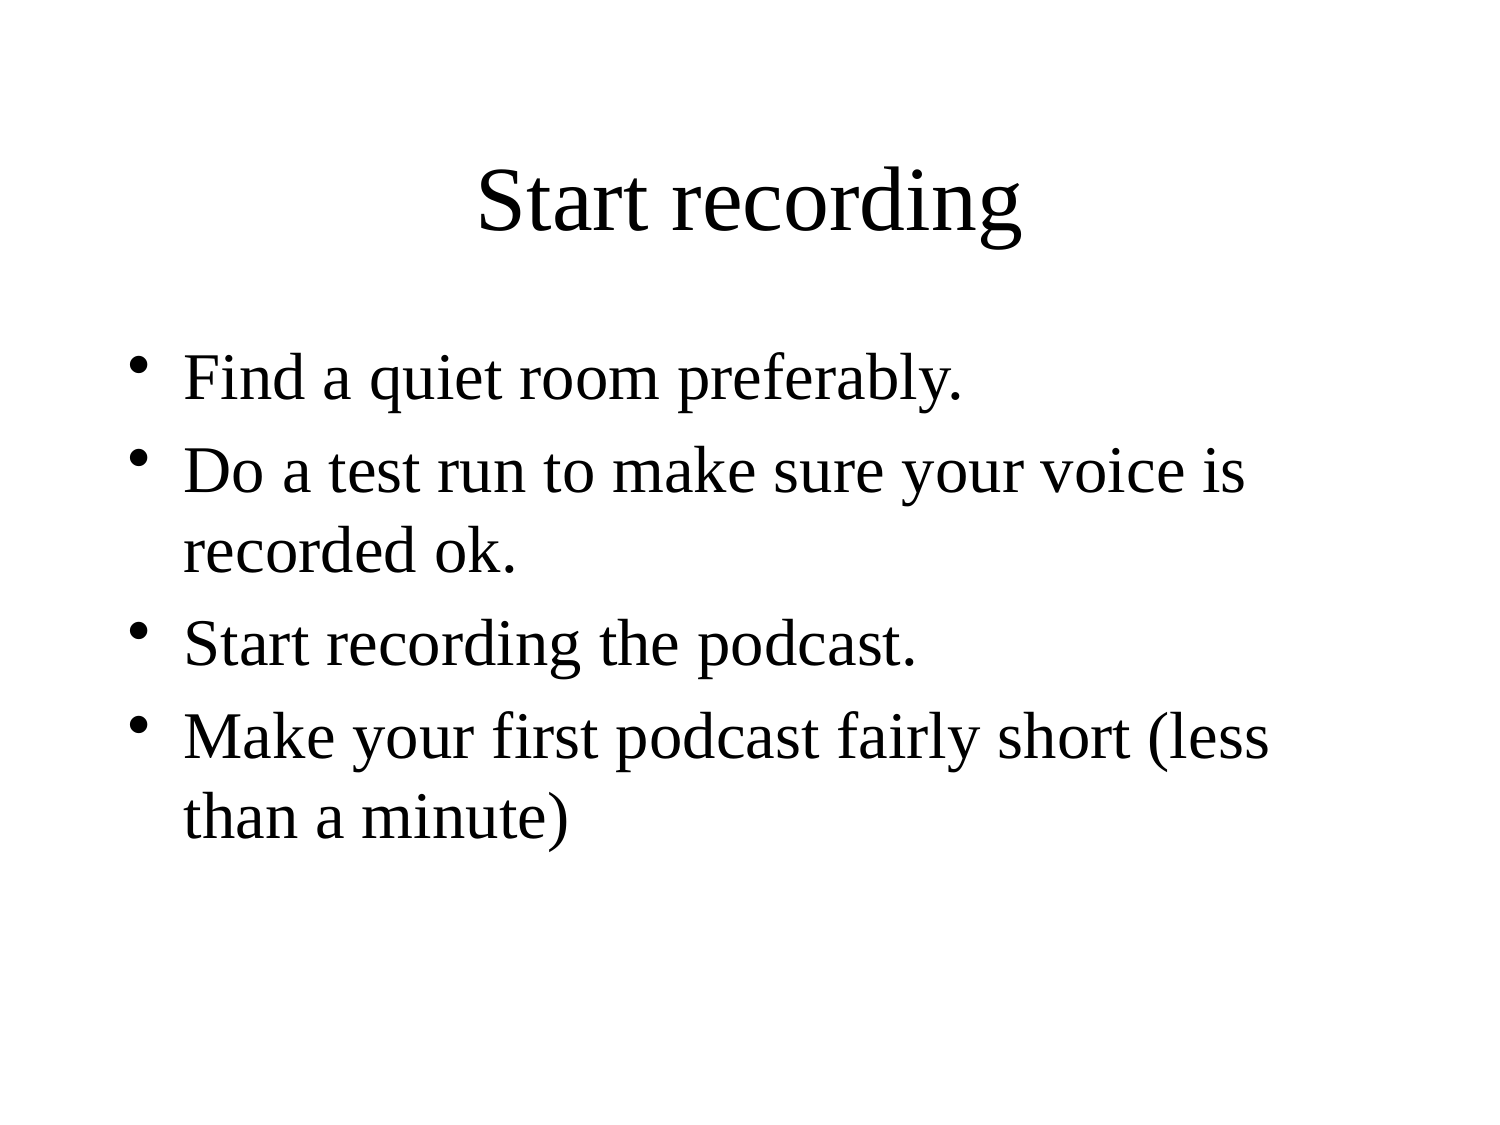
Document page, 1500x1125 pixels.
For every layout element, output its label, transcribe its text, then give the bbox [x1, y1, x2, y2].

title Start recording [112, 99, 1388, 288]
list Find a quiet room preferably. Do a test run to make sure your voice is recorded ok. Start recording the podcast. Make your first podcast fairly short (less than a minute) [112, 324, 1388, 1001]
